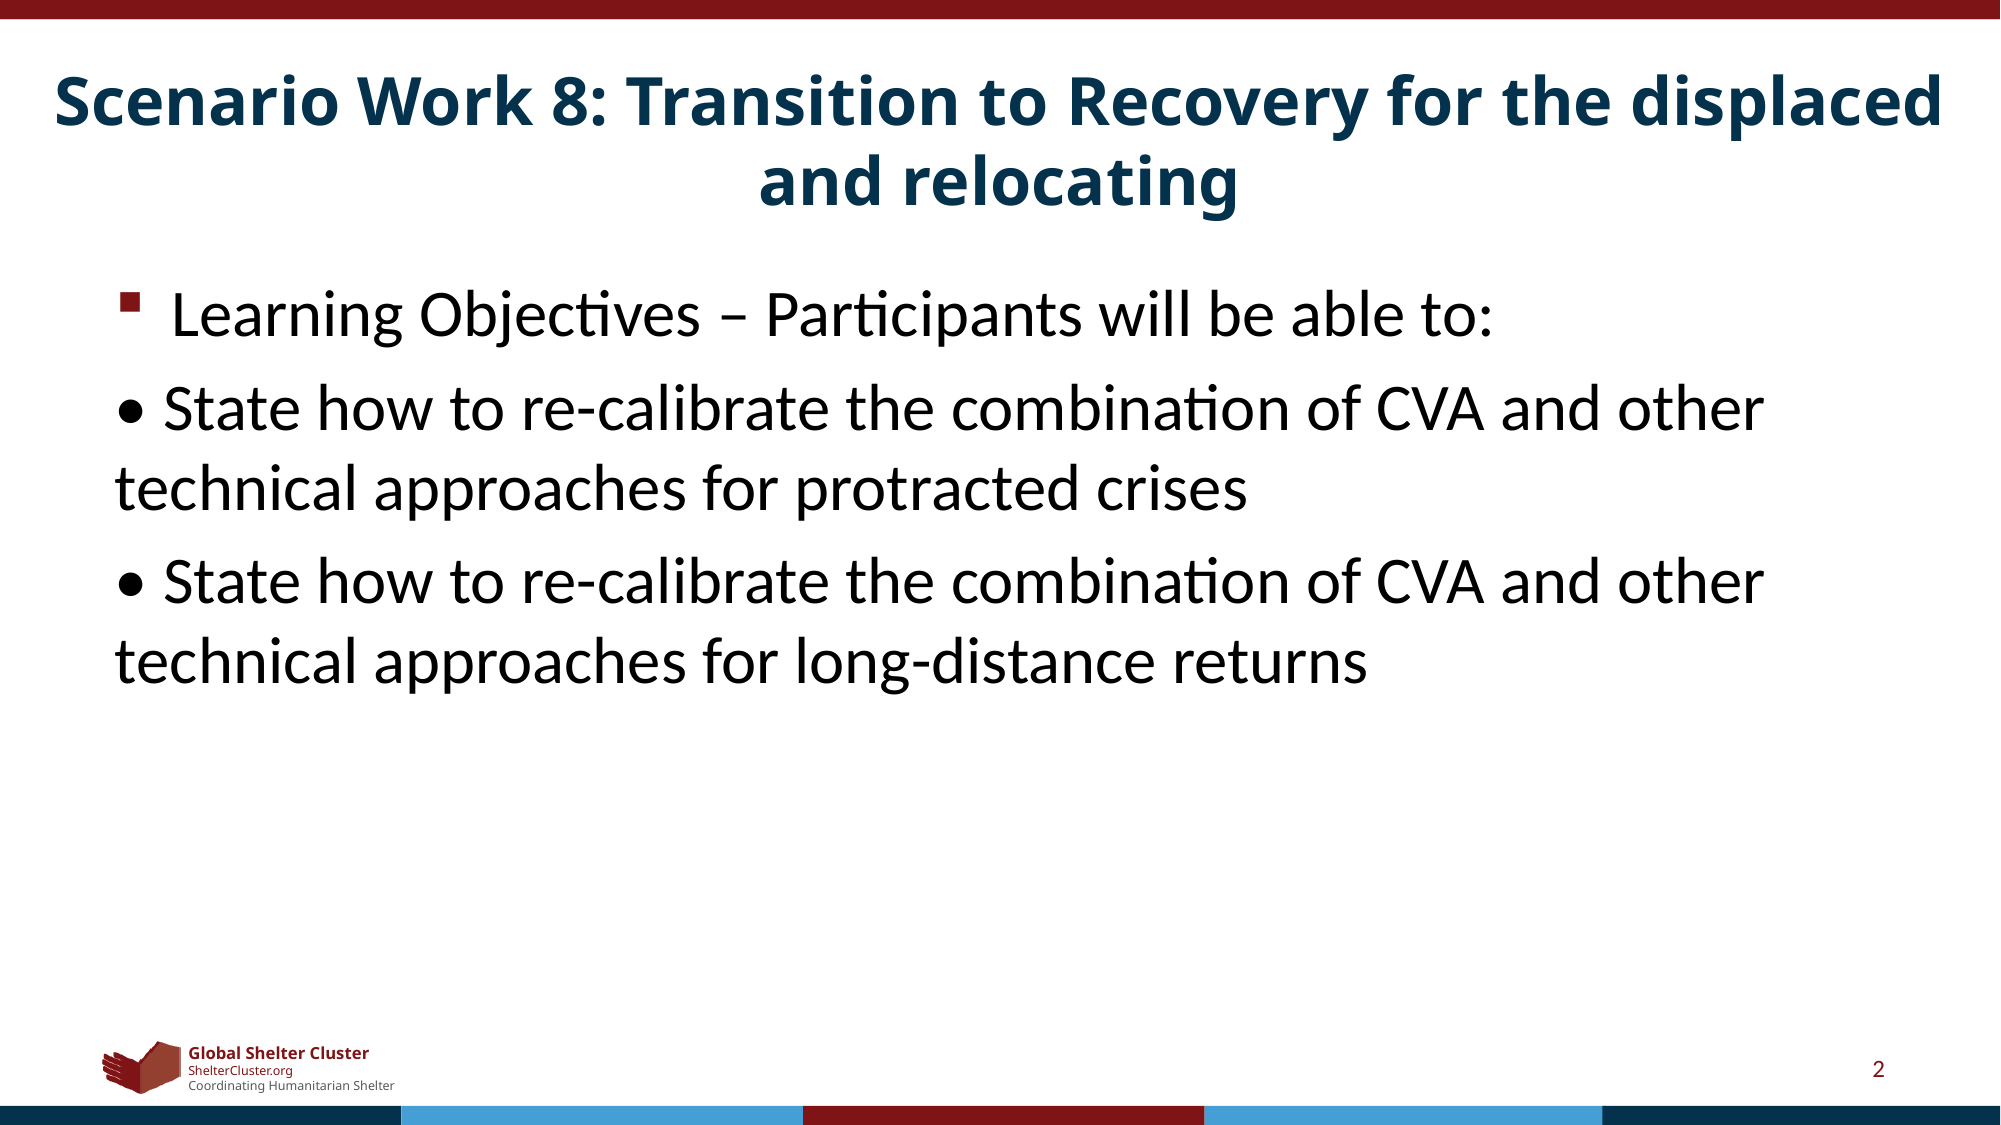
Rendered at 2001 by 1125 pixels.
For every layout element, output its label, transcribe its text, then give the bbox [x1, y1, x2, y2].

title Scenario Work 8: Transition to Recovery for the displaced and relocating [0, 45, 2000, 233]
picture [102, 1041, 181, 1094]
slide_number 2 [1433, 1037, 1900, 1098]
list Learning Objectives – Participants will be able to: • State how to re-calibrate the combination of CVA and other technical approaches for protracted crises • State how to re-calibrate the combination of CVA and other technical approaches for long-distance returns [99, 262, 1900, 1005]
